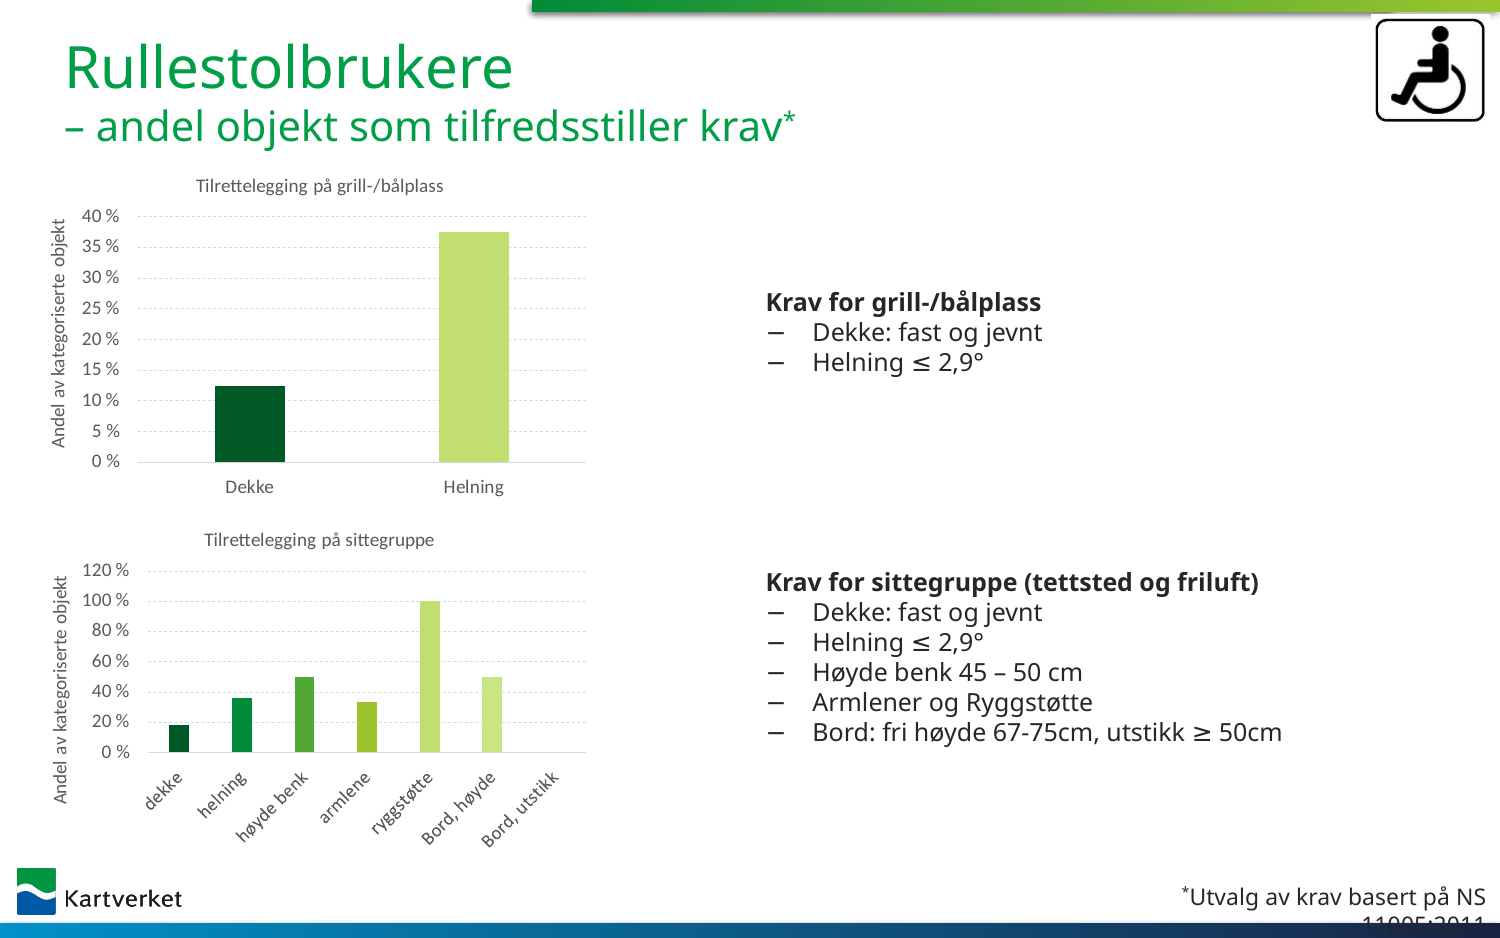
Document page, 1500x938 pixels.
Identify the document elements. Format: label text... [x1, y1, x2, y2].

picture [41, 166, 597, 505]
text_box Rullestolbrukere – andel objekt som tilfredsstiller krav* [49, 14, 1431, 158]
text_box Krav for sittegruppe (tettsted og friluft) Dekke: fast og jevnt Helning ≤ 2,9° Høyde benk 45 – 50 cm Armlener og Ryggstøtte Bord: fri høyde 67-75cm, utstikk ≥ 50cm [750, 559, 1500, 754]
picture [1371, 13, 1491, 127]
picture [41, 520, 597, 859]
text_box *Utvalg av krav basert på NS 11005:2011 [1068, 873, 1500, 938]
text_box Krav for grill-/bålplass Dekke: fast og jevnt Helning ≤ 2,9° [750, 279, 1452, 384]
